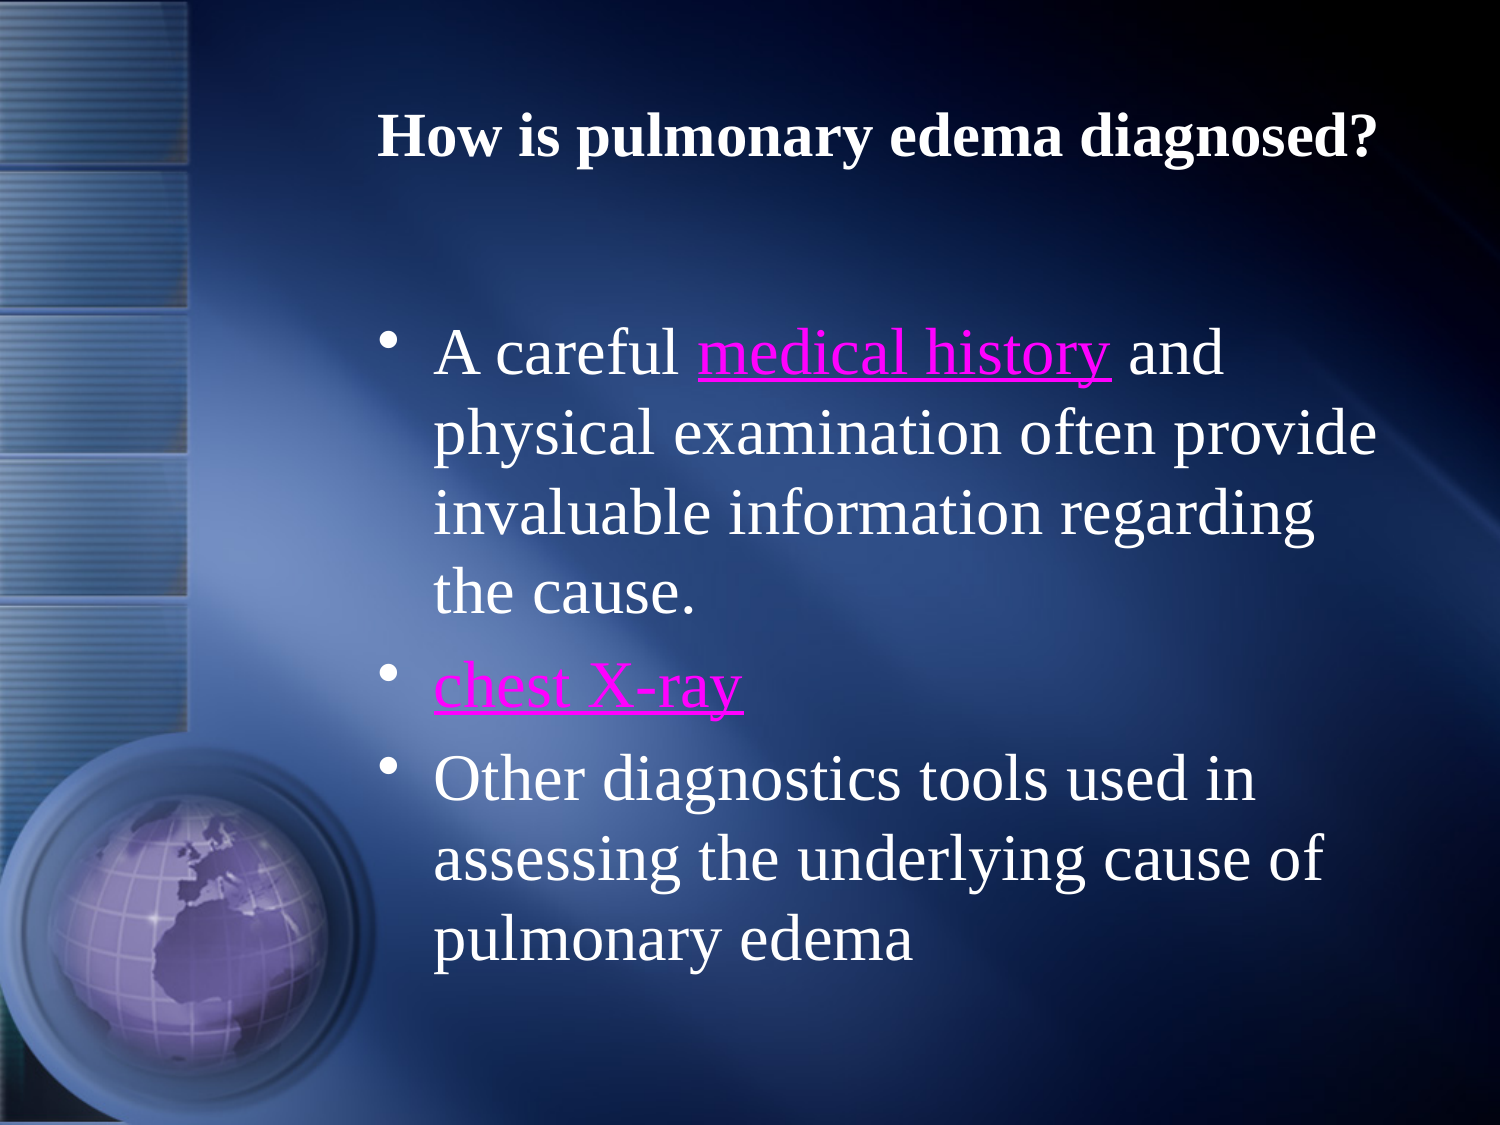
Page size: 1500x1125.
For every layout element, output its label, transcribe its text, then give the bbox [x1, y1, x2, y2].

title How is pulmonary edema diagnosed? [362, 74, 1401, 263]
picture [0, 0, 1500, 1125]
list A careful medical history and physical examination often provide invaluable information regarding the cause. chest X-ray Other diagnostics tools used in assessing the underlying cause of pulmonary edema [362, 299, 1401, 1001]
